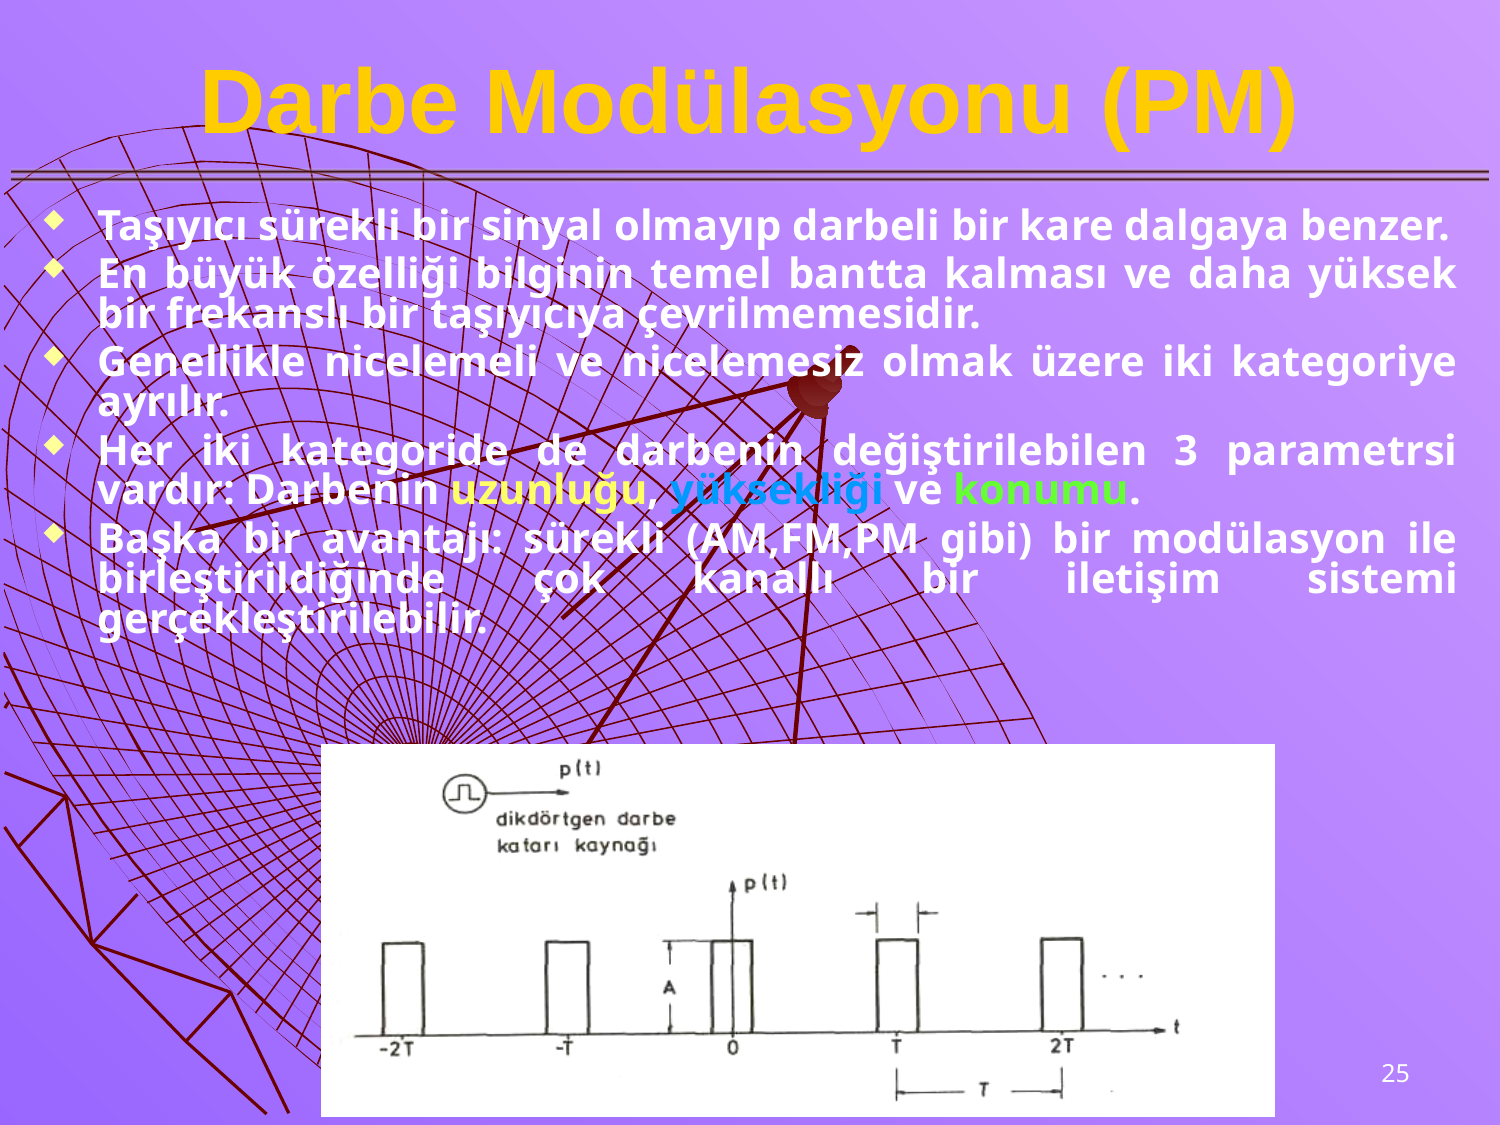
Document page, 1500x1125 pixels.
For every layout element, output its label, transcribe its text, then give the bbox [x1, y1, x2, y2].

slide_number 25 [1279, 1023, 1426, 1100]
title Darbe Modülasyonu (PM) [0, 15, 1500, 179]
list Taşıyıcı sürekli bir sinyal olmayıp darbeli bir kare dalgaya benzer. En büyük özelliği bilginin temel bantta kalması ve daha yüksek bir frekanslı bir taşıyıcıya çevrilmemesidir. Genellikle nicelemeli ve nicelemesiz olmak üzere iki kategoriye ayrılır. Her iki kategoride de darbenin değiştirilebilen 3 parametrsi vardır: Darbenin uzunluğu, yüksekliği ve konumu. Başka bir avantajı: sürekli (AM,FM,PM gibi) bir modülasyon ile birleştirildiğinde çok kanallı bir iletişim sistemi gerçekleştirilebilir. [26, 200, 1474, 762]
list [321, 744, 1275, 1117]
